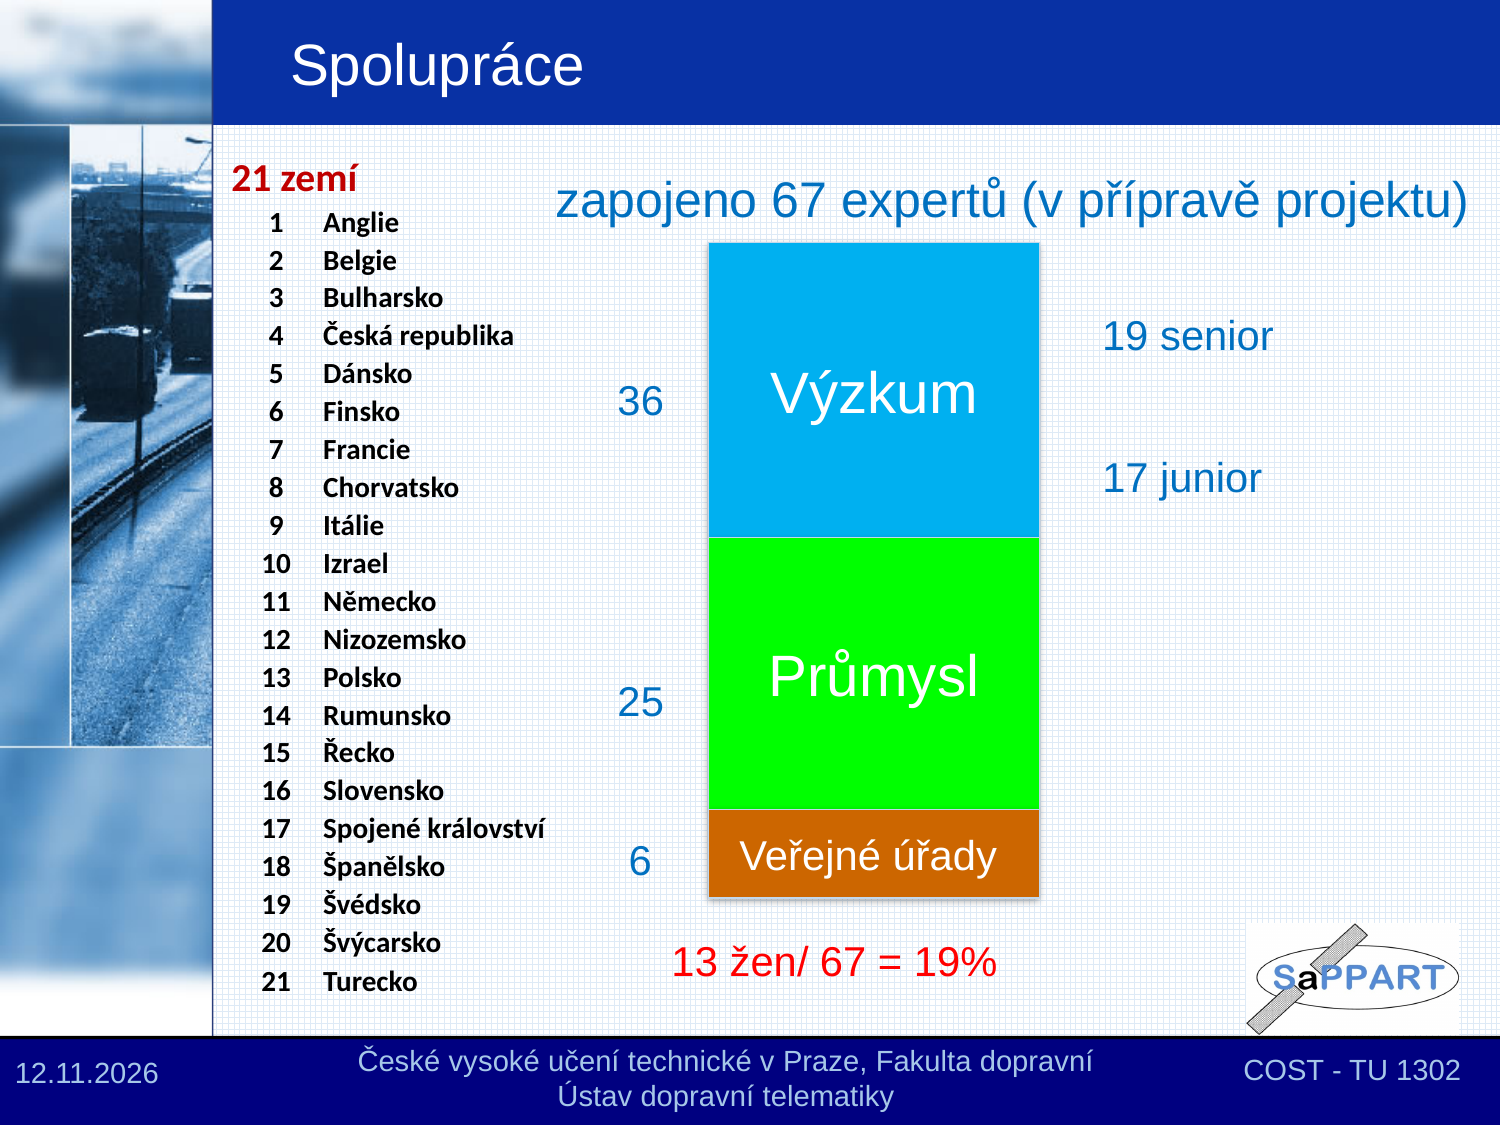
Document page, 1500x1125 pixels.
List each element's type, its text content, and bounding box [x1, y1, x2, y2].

table_cell Slovensko [322, 770, 632, 808]
table_cell Belgie [322, 239, 632, 277]
table_cell Itálie [322, 505, 632, 543]
table_cell Polsko [322, 656, 632, 694]
text_box 17 junior [1087, 443, 1278, 508]
table_cell 18 [230, 846, 322, 884]
text_box 13 žen/ 67 = 19% [656, 927, 1013, 993]
picture [0, 0, 211, 1035]
text_box 36 [632, 366, 679, 432]
table_cell 10 [230, 543, 322, 581]
table_cell 19 [230, 884, 322, 922]
table_cell Chorvatsko [322, 467, 632, 505]
picture [1246, 923, 1459, 1035]
table_header 21 zemí [230, 150, 632, 201]
table_cell 20 [230, 922, 322, 960]
text_box Průmysl [708, 537, 1040, 808]
text_box zapojeno 67 expertů (v přípravě projektu) [632, 159, 1485, 235]
table_cell Řecko [322, 732, 632, 770]
table_cell Rumunsko [322, 694, 632, 732]
table_cell 2 [230, 239, 322, 277]
table_cell Španělsko [322, 846, 632, 884]
title Spolupráce [275, 0, 1500, 125]
table_cell 11 [230, 581, 322, 618]
table_cell Švédsko [322, 884, 632, 922]
table_cell Anglie [322, 201, 632, 239]
text_box Veřejné úřady [708, 809, 1040, 899]
table_cell 3 [230, 277, 322, 315]
table_cell 4 [230, 315, 322, 353]
table_cell 12 [230, 618, 322, 656]
text_box 6 [632, 826, 667, 892]
table_cell 21 [230, 960, 322, 999]
table_cell Turecko [322, 960, 632, 999]
table_cell 16 [230, 770, 322, 808]
table_cell Finsko [322, 391, 632, 429]
table_cell Německo [322, 581, 632, 618]
table_cell 1 [230, 201, 322, 239]
table_cell 9 [230, 505, 322, 543]
table_cell 8 [230, 467, 322, 505]
table_cell 17 [230, 808, 322, 846]
table_cell Nizozemsko [322, 618, 632, 656]
table_cell 7 [230, 429, 322, 467]
table_cell 14 [230, 694, 322, 732]
table_cell 13 [230, 656, 322, 694]
table_cell Dánsko [322, 353, 632, 391]
table_cell Bulharsko [322, 277, 632, 315]
table_cell Spojené království [322, 808, 632, 846]
text_box 19 senior [1087, 301, 1290, 367]
table_cell Francie [322, 429, 632, 467]
table_cell Česká republika [322, 315, 632, 353]
table_cell 6 [230, 391, 322, 429]
table_cell Izrael [322, 543, 632, 581]
table_cell 15 [230, 732, 322, 770]
text_box 25 [632, 666, 679, 732]
table_cell Švýcarsko [322, 922, 632, 960]
table_cell 5 [230, 353, 322, 391]
text_box Výzkum [708, 242, 1040, 537]
